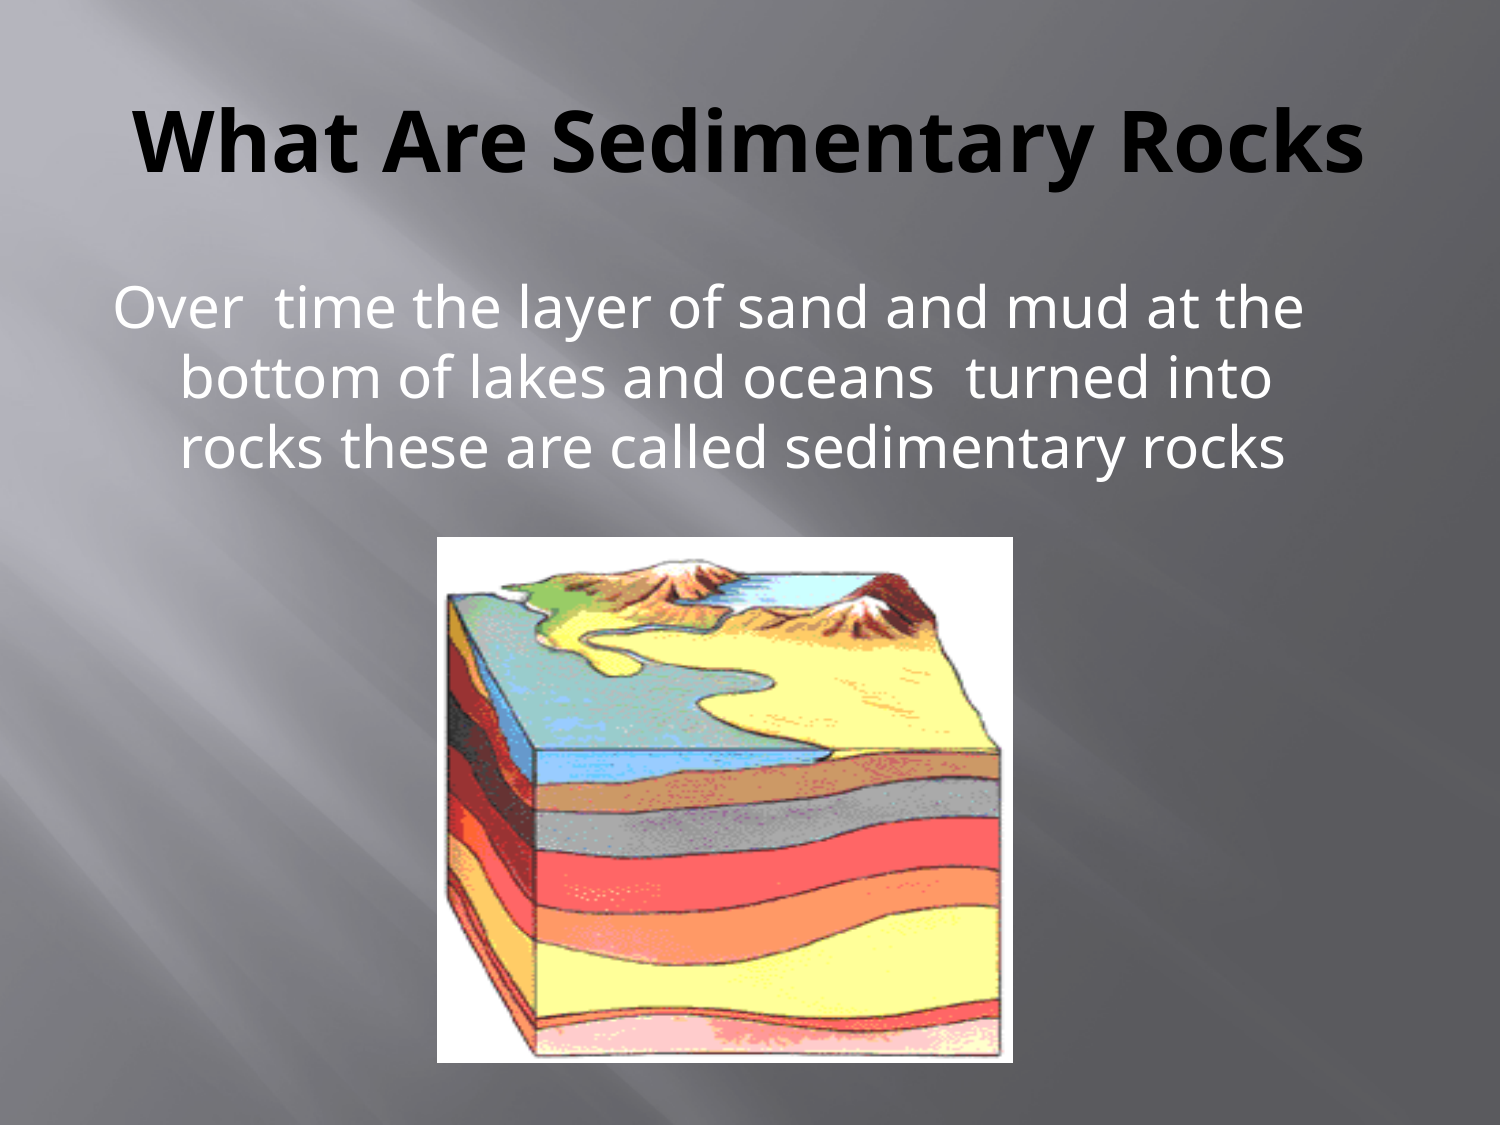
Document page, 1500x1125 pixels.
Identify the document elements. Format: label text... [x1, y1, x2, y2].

title What Are Sedimentary Rocks [75, 45, 1425, 233]
list Over time the layer of sand and mud at the bottom of lakes and oceans turned into rocks these are called sedimentary rocks [75, 262, 1425, 1035]
picture [437, 537, 1013, 1063]
